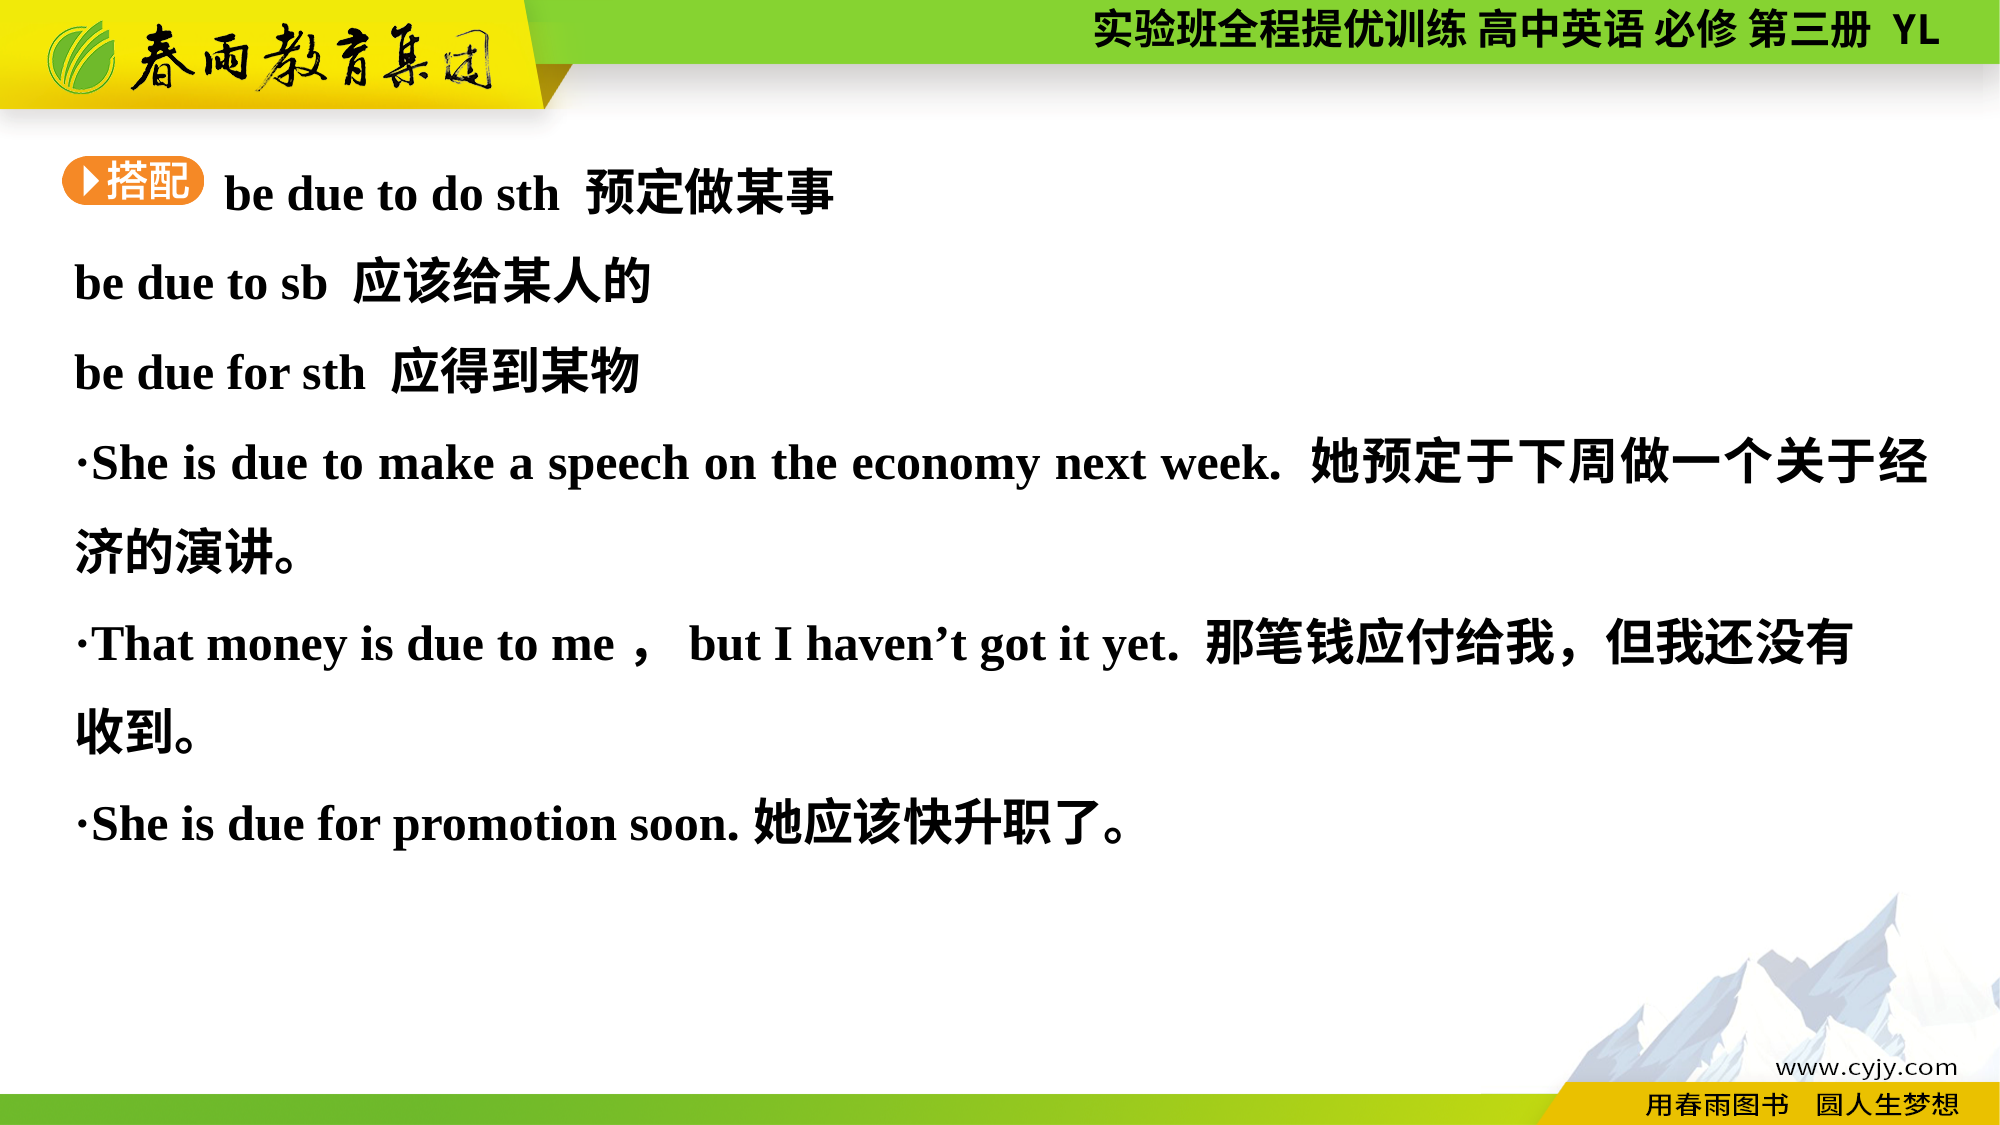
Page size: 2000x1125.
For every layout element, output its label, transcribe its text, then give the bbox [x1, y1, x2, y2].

picture [0, 0, 2000, 1125]
list be due to do sth 预定做某事 be due to sb 应该给某人的 be due for sth 应得到某物 ·She is due to make a speech on the economy next week. 她预定于下周做一个关于经济的演讲。 ·That money is due to me，but I haven’t got it yet. 那笔钱应付给我，但我还没有 收到。 ·She is due for promotion soon.她应该快升职了。 [59, 122, 1944, 854]
